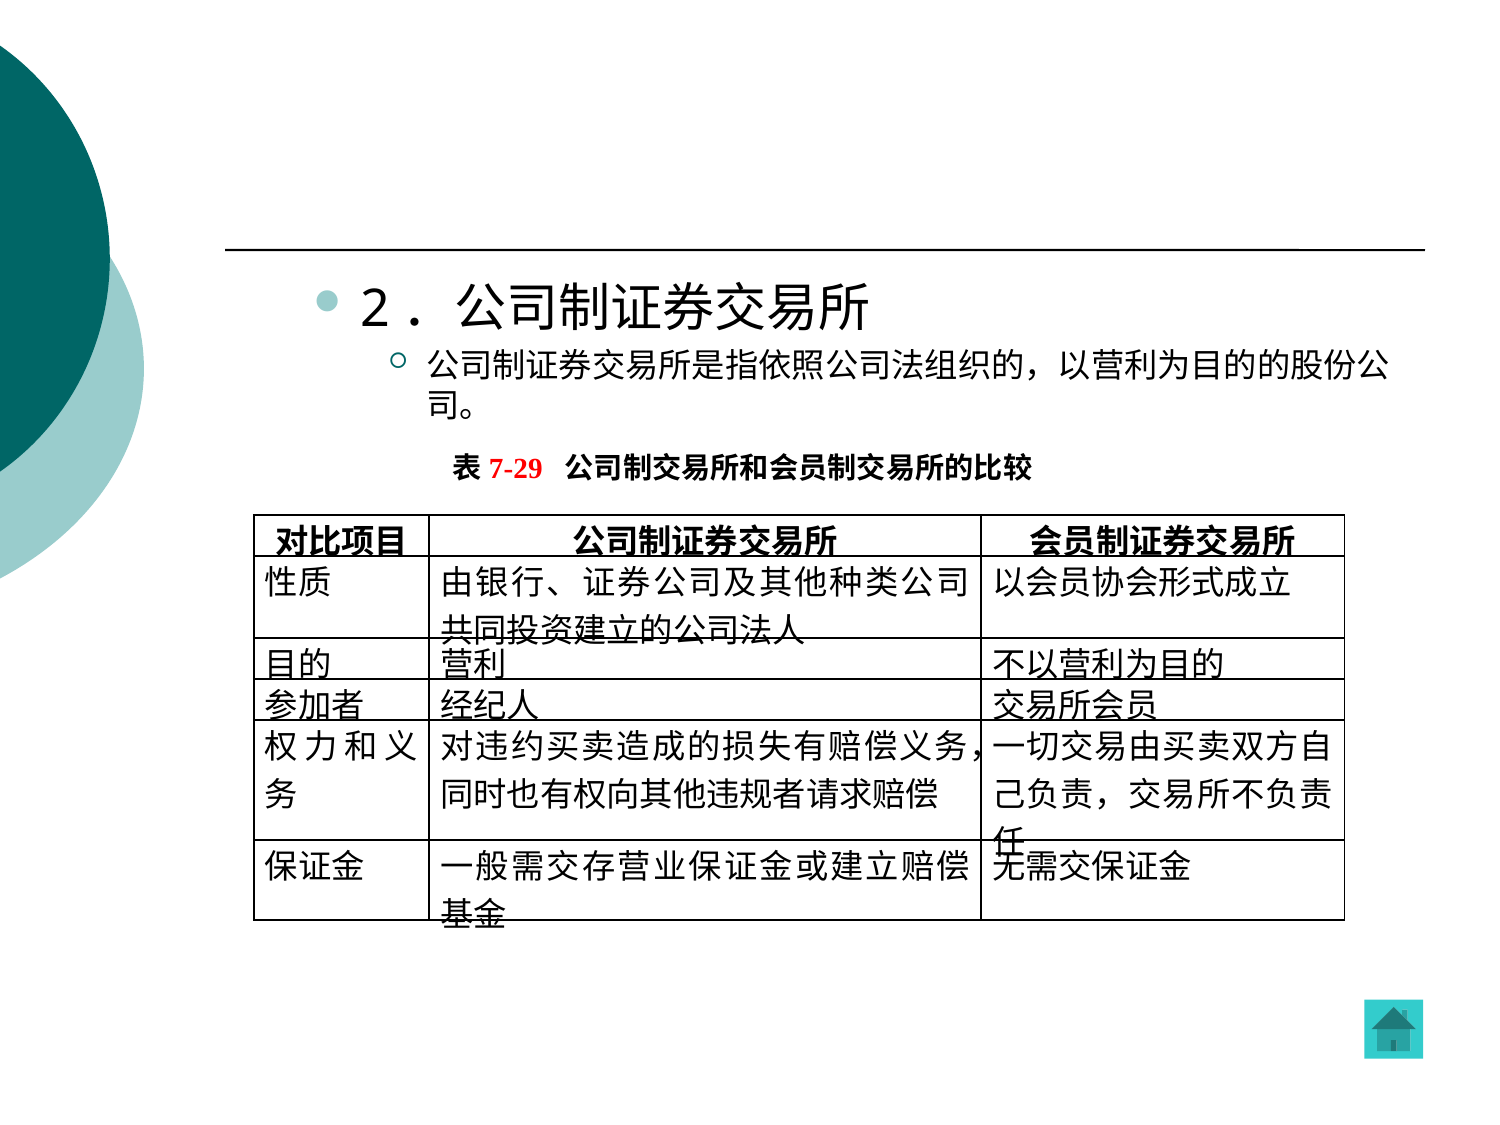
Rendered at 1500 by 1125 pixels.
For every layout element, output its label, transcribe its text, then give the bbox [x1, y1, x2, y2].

table_header 对比项目 [255, 516, 428, 555]
table_cell 性质 [255, 557, 428, 637]
table_cell 无需交保证金 [982, 841, 1344, 919]
table_cell 目的 [255, 639, 428, 678]
table_cell 不以营利为目的 [982, 639, 1344, 678]
table_cell 一般需交存营业保证金或建立赔偿基金 [430, 841, 980, 919]
table_header 会员制证券交易所 [982, 516, 1344, 555]
list 2．公司制证券交易所 公司制证券交易所是指依照公司法组织的，以营利为目的的股份公司。 [223, 266, 1424, 448]
table_cell 以会员协会形式成立 [982, 557, 1344, 637]
table_cell 参加者 [255, 680, 428, 719]
table_cell 营利 [430, 639, 980, 678]
text_box [1364, 999, 1424, 1059]
text_box 表7-29 公司制交易所和会员制交易所的比较 [438, 442, 1048, 493]
table_cell 交易所会员 [982, 680, 1344, 719]
table_cell 对违约买卖造成的损失有赔偿义务，同时也有权向其他违规者请求赔偿 [430, 721, 980, 839]
table_cell 保证金 [255, 841, 428, 919]
table_cell 权力和义务 [255, 721, 428, 839]
table_cell 一切交易由买卖双方自己负责，交易所不负责任 [982, 721, 1344, 839]
table_header 公司制证券交易所 [430, 516, 980, 555]
table_cell 由银行、证券公司及其他种类公司共同投资建立的公司法人 [430, 557, 980, 637]
table_cell 经纪人 [430, 680, 980, 719]
